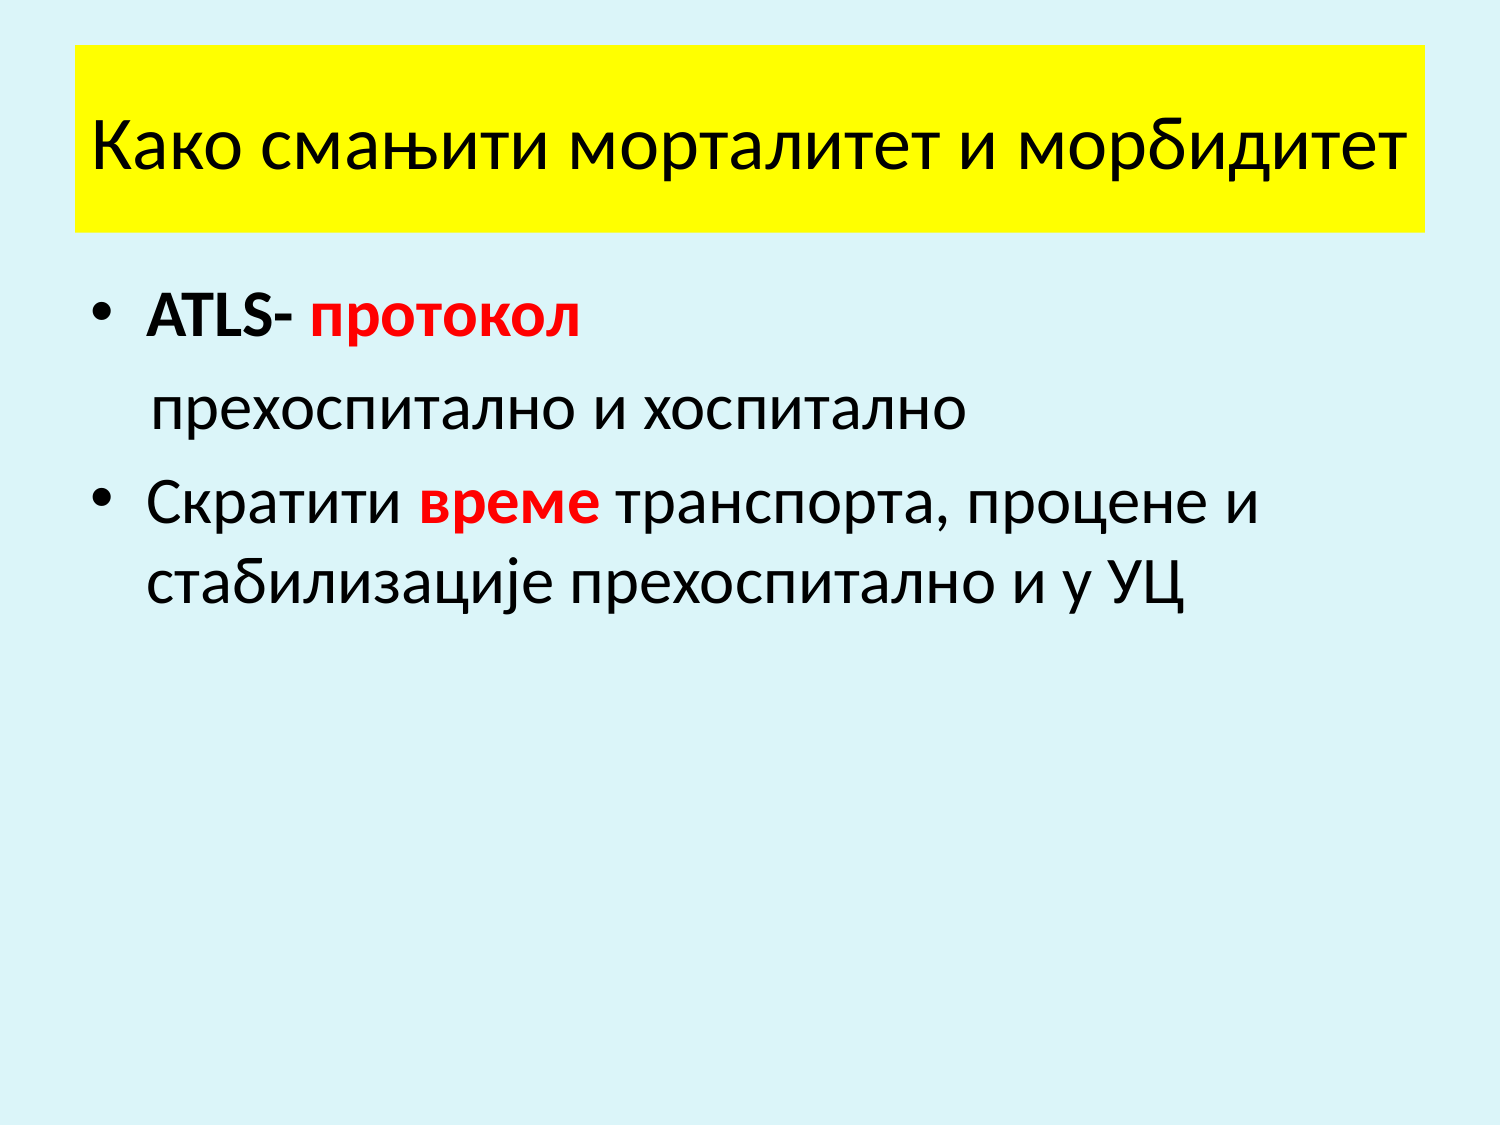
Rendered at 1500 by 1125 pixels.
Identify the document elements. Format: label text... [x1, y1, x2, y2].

list ATLS- протокол прехоспитално и хоспитално Скратити време транспорта, процене и стабилизације прехоспитално и у УЦ [75, 262, 1425, 1005]
title Како смањити морталитет и морбидитет [75, 45, 1425, 233]
